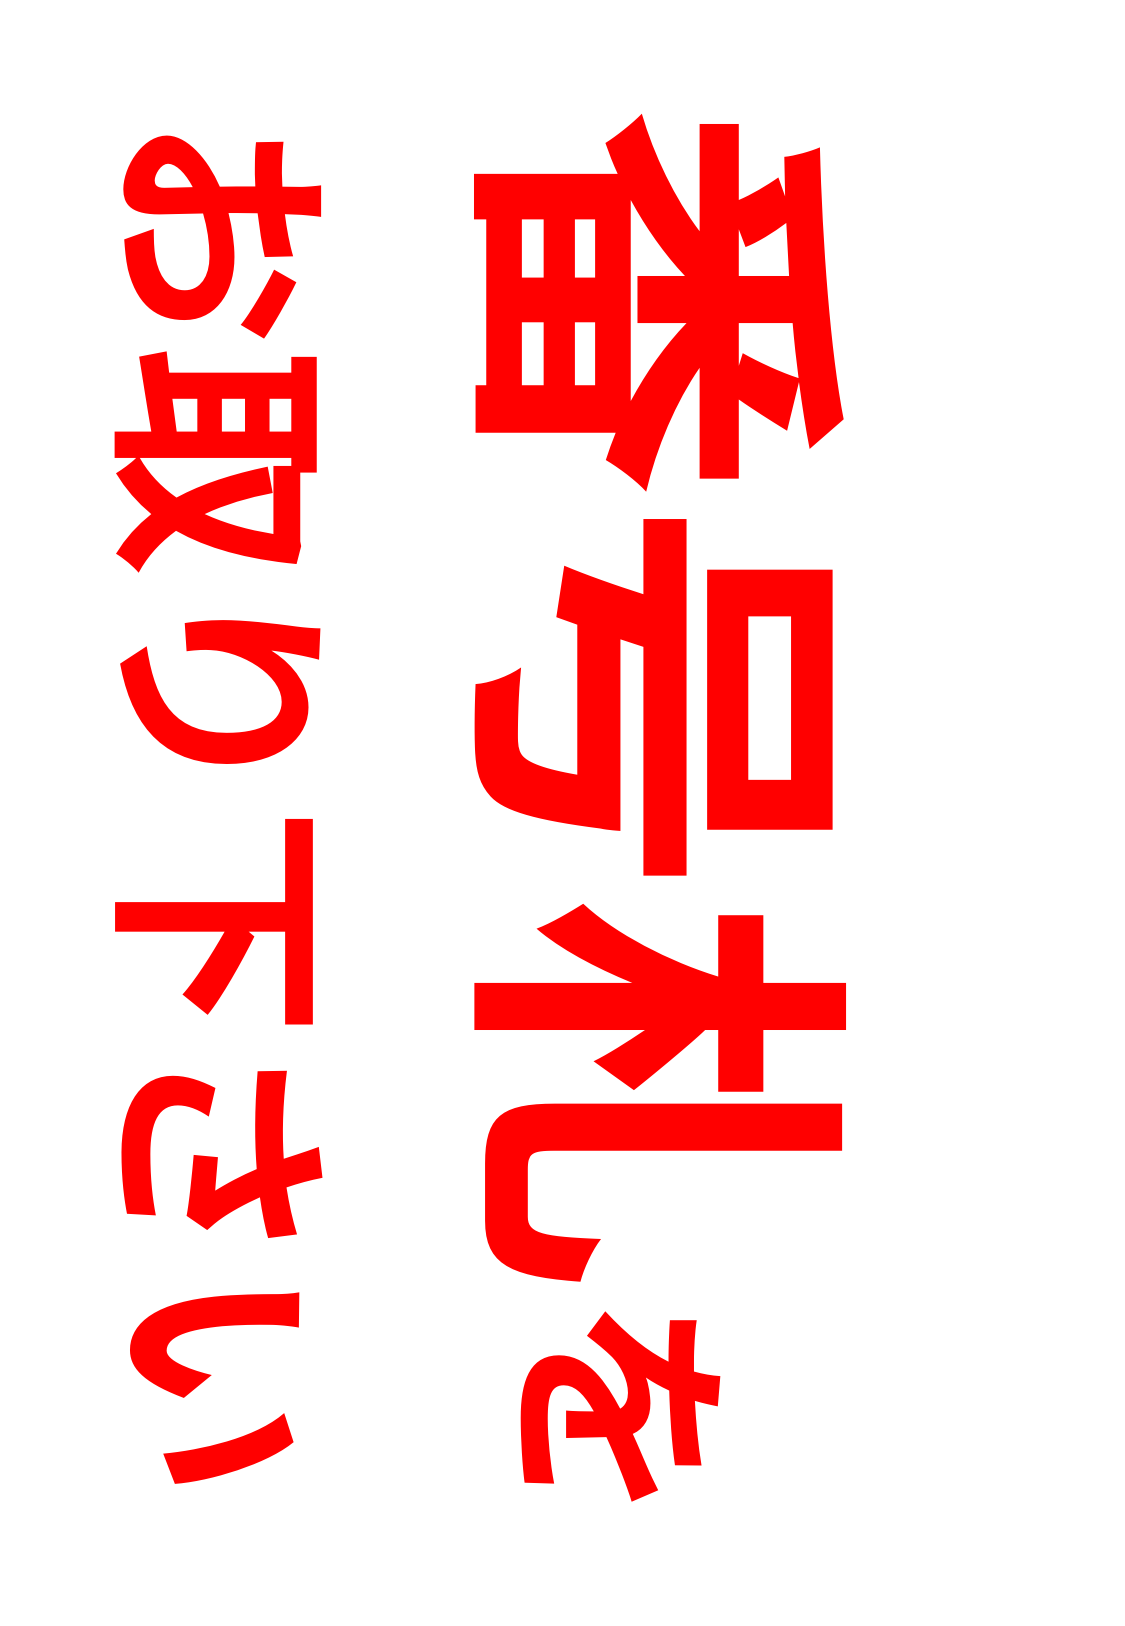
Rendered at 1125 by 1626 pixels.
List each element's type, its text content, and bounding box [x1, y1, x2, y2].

text_box を [481, 1286, 1017, 1535]
text_box お取り下さい [82, 102, 481, 1513]
text_box 番号札 [424, 89, 960, 1308]
